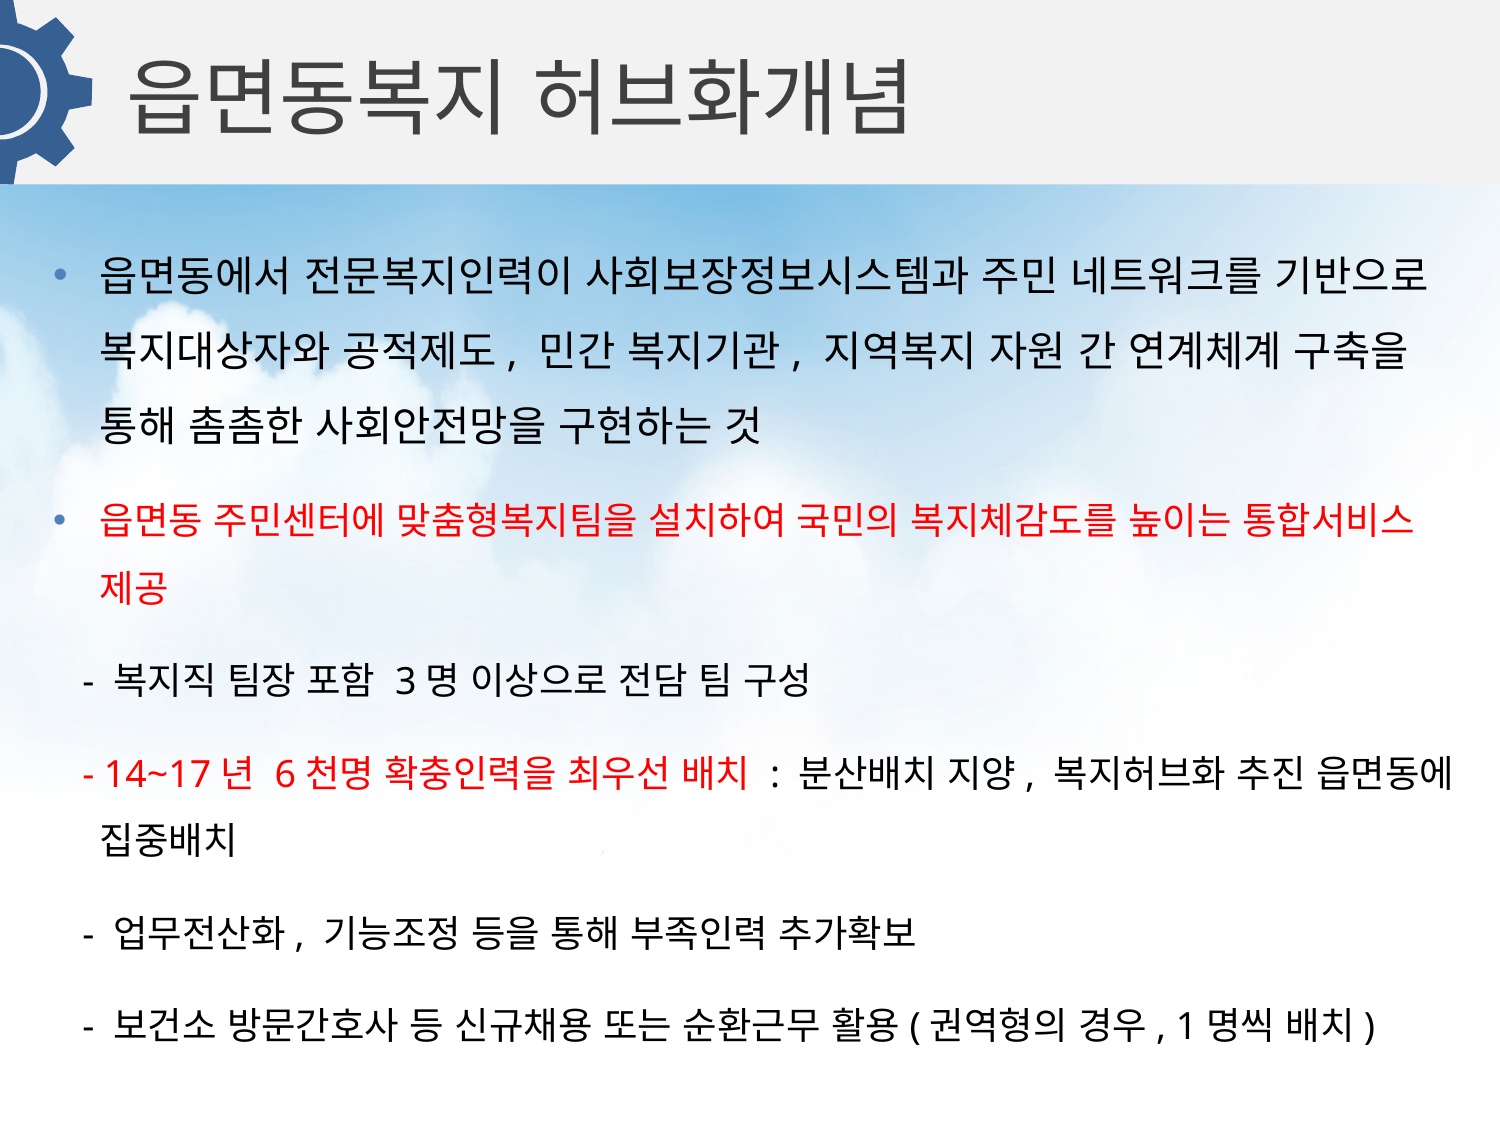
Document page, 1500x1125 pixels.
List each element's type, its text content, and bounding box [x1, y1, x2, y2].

text_box 읍면동에서 전문복지인력이 사회보장정보시스템과 주민 네트워크를 기반으로 복지대상자와 공적제도, 민간 복지기관, 지역복지 자원 간 연계체계 구축을 통해 촘촘한 사회안전망을 구현하는 것 읍면동 주민센터에 맞춤형복지팀을 설치하여 국민의 복지체감도를 높이는 통합서비스 제공 - 복지직 팀장 포함 3명 이상으로 전담 팀 구성 - 14~17년 6천명 확충인력을 최우선 배치 : 분산배치 지양, 복지허브화 추진 읍면동에 집중배치 - 업무전산화, 기능조정 등을 통해 부족인력 추가확보 - 보건소 방문간호사 등 신규채용 또는 순환근무 활용(권역형의 경우, 1명씩 배치) [41, 218, 1487, 1054]
text_box 읍면동복지 허브화개념 [112, 37, 1461, 153]
picture [0, 185, 1500, 856]
